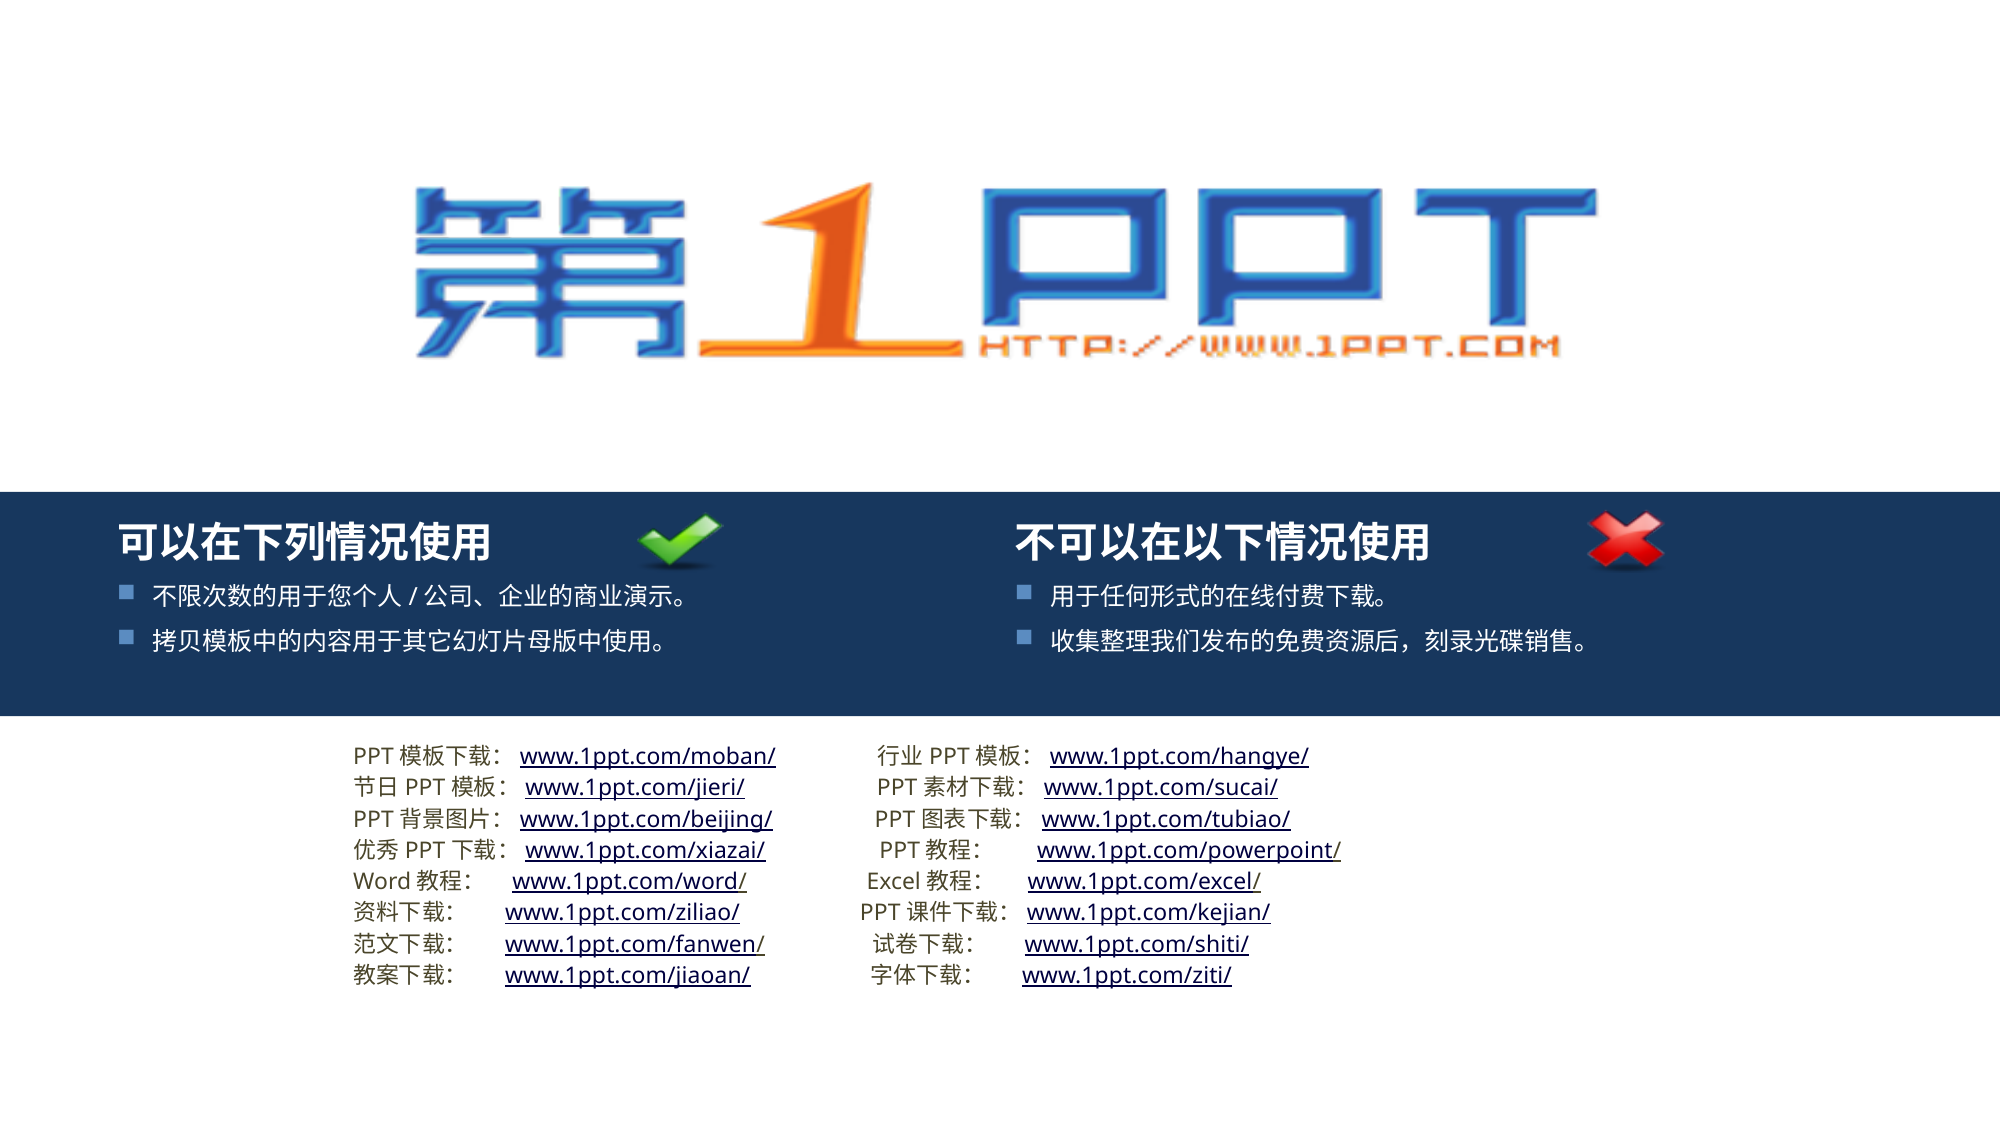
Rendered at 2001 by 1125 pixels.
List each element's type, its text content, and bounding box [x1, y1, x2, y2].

text_box 可以在下列情况使用 不限次数的用于您个人/公司、企业的商业演示。 拷贝模板中的内容用于其它幻灯片母版中使用。 [102, 508, 1000, 774]
text_box 不可以在以下情况使用 用于任何形式的在线付费下载。 收集整理我们发布的免费资源后，刻录光碟销售。 [999, 508, 1898, 762]
text_box [0, 491, 2000, 717]
picture [1581, 507, 1669, 573]
picture [179, 51, 1867, 492]
picture [637, 507, 724, 573]
text_box PPT模板下载：www.1ppt.com/moban/ 行业PPT模板：www.1ppt.com/hangye/ 节日PPT模板：www.1ppt.com/jieri/ PPT素材下载：www.1ppt.com/sucai/ PPT背景图片：www.1ppt.com/beijing/ PPT图表下载：www.1ppt.com/tubiao/ 优秀PPT下载：www.1ppt.com/xiazai/ PPT教程： www.1ppt.com/powerpoint/ Word教程： www.1ppt.com/word/ Excel教程： www.1ppt.com/excel/ 资料下载： www.1ppt.com/ziliao/ PPT课件下载：www.1ppt.com/kejian/ 范文下载： www.1ppt.com/fanwen/ 试卷下载： www.1ppt.com/shiti/ 教案下载： www.1ppt.com/jiaoan/ 字体下载： www.1ppt.com/ziti/ [336, 762, 1752, 1008]
